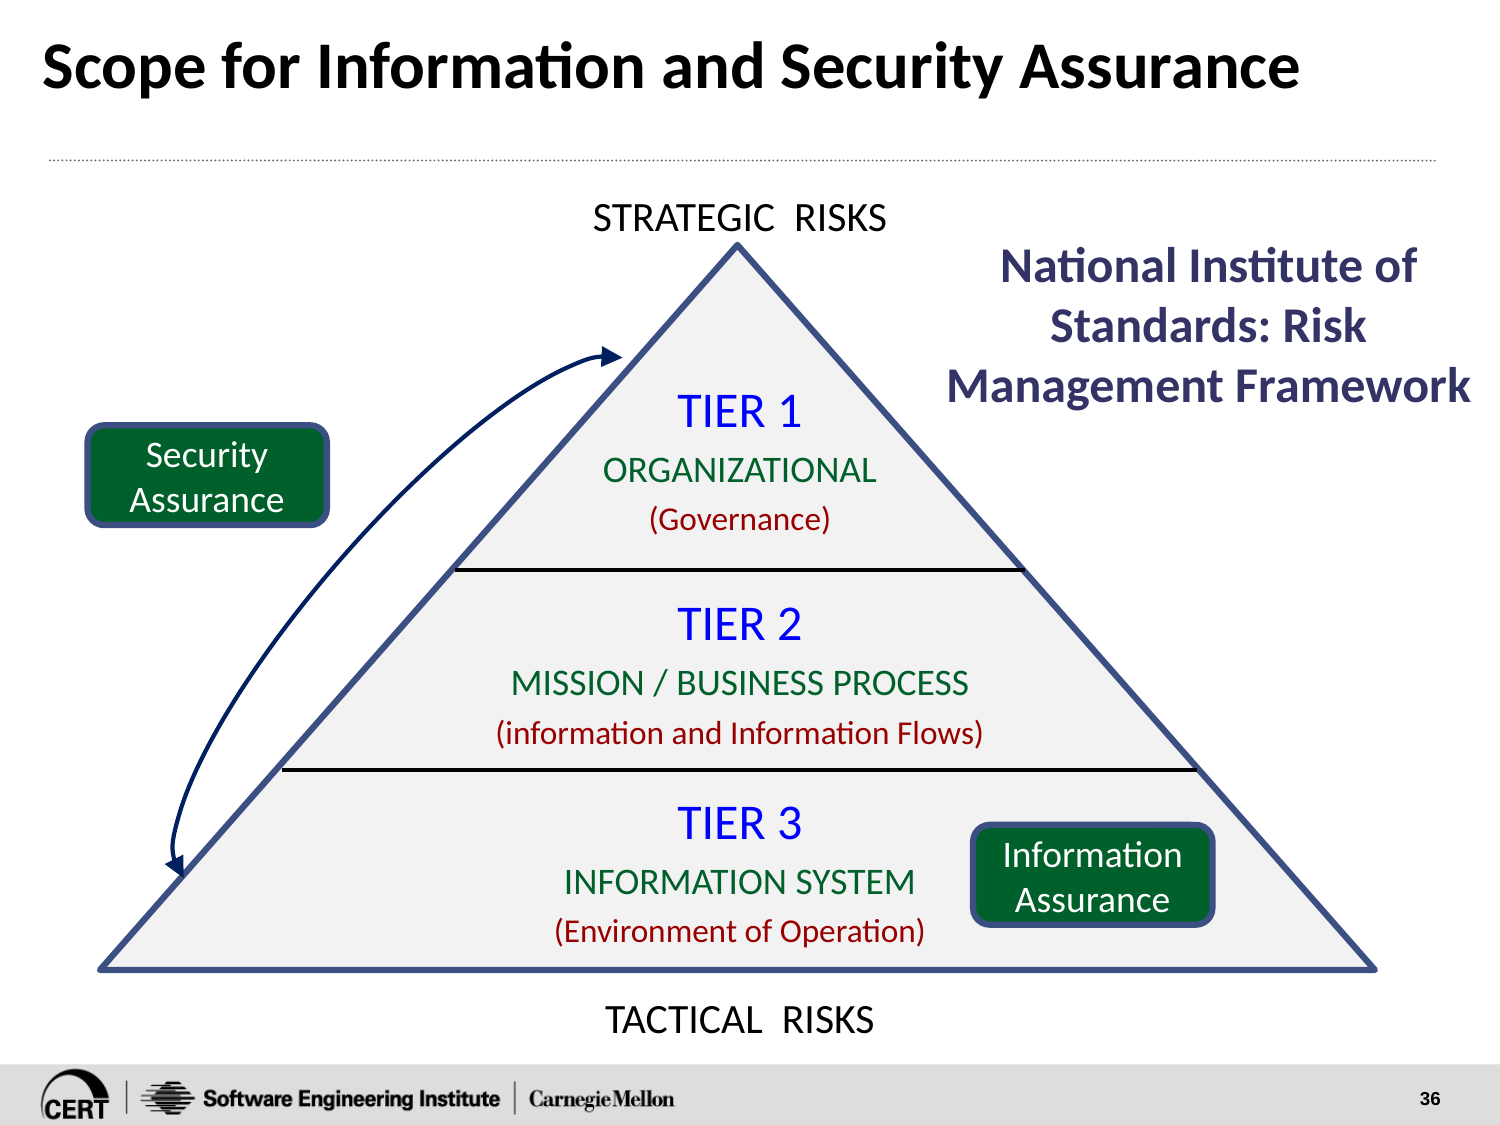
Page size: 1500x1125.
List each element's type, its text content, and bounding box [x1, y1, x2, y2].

text_box National Institute of Standards: Risk Management Framework [1379, 224, 1500, 420]
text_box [99, 182, 1376, 1051]
title Scope for Information and Security Assurance [42, 37, 1434, 155]
text_box Security Assurance [87, 428, 94, 522]
picture [24, 1065, 688, 1125]
